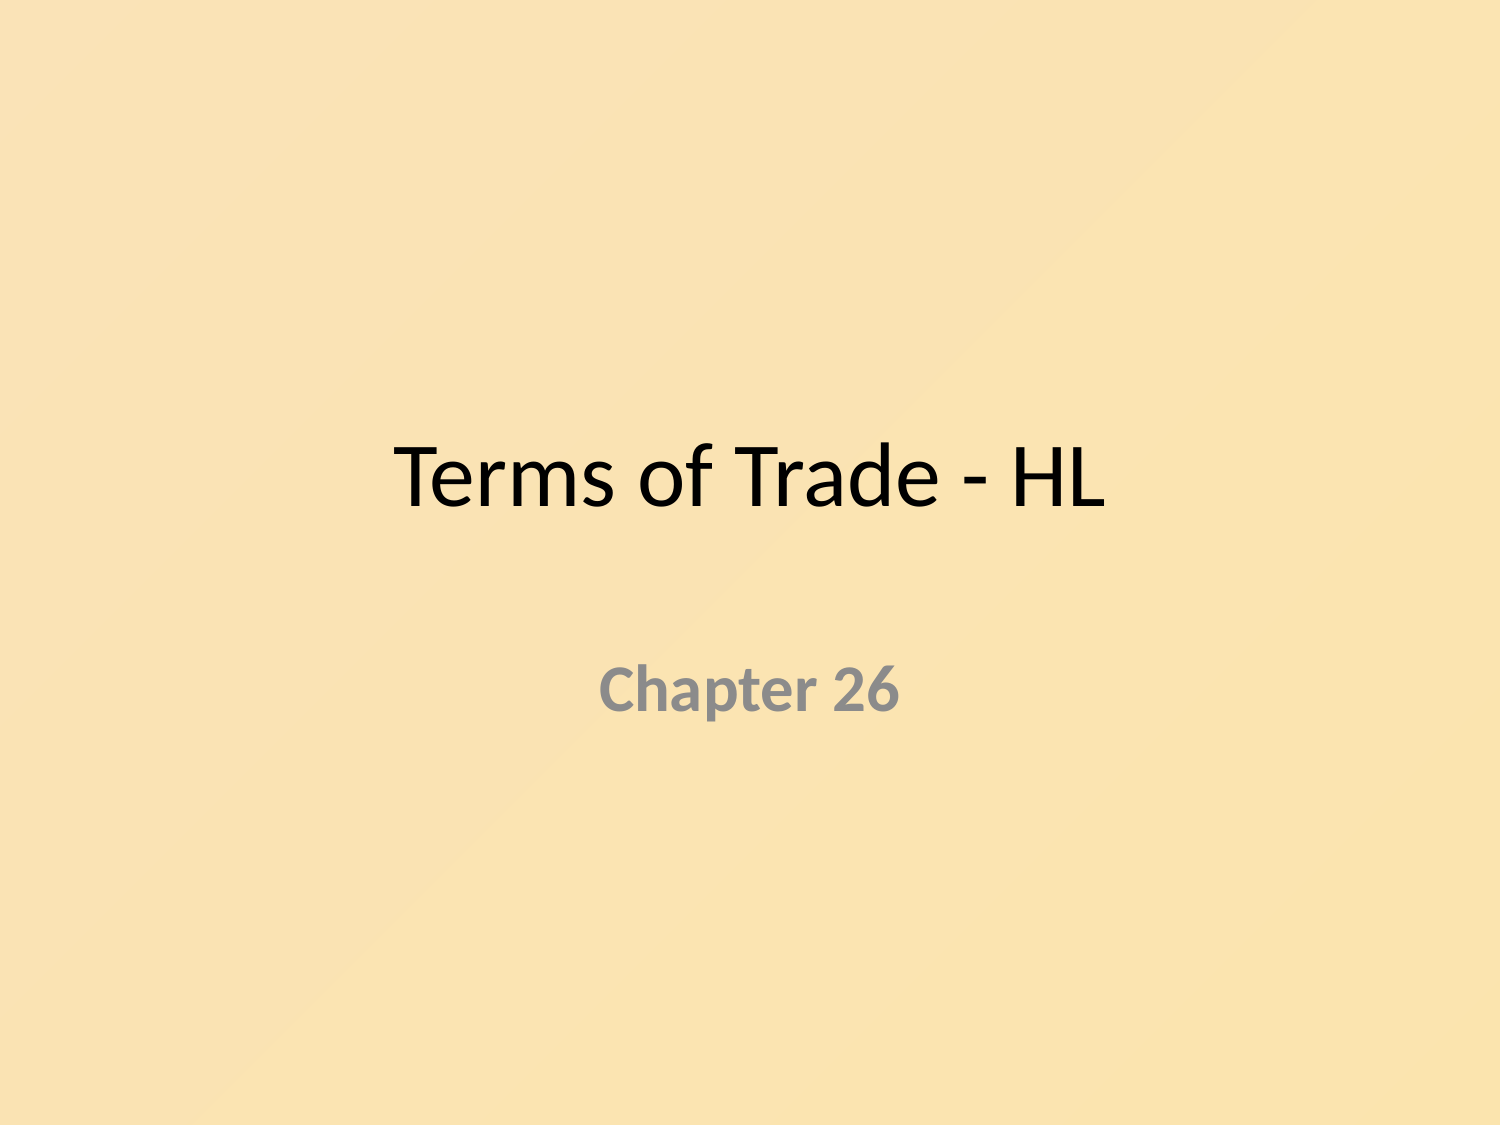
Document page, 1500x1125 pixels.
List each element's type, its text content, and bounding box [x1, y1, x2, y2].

title Terms of Trade - HL [112, 349, 1388, 591]
subtitle Chapter 26 [225, 637, 1275, 925]
